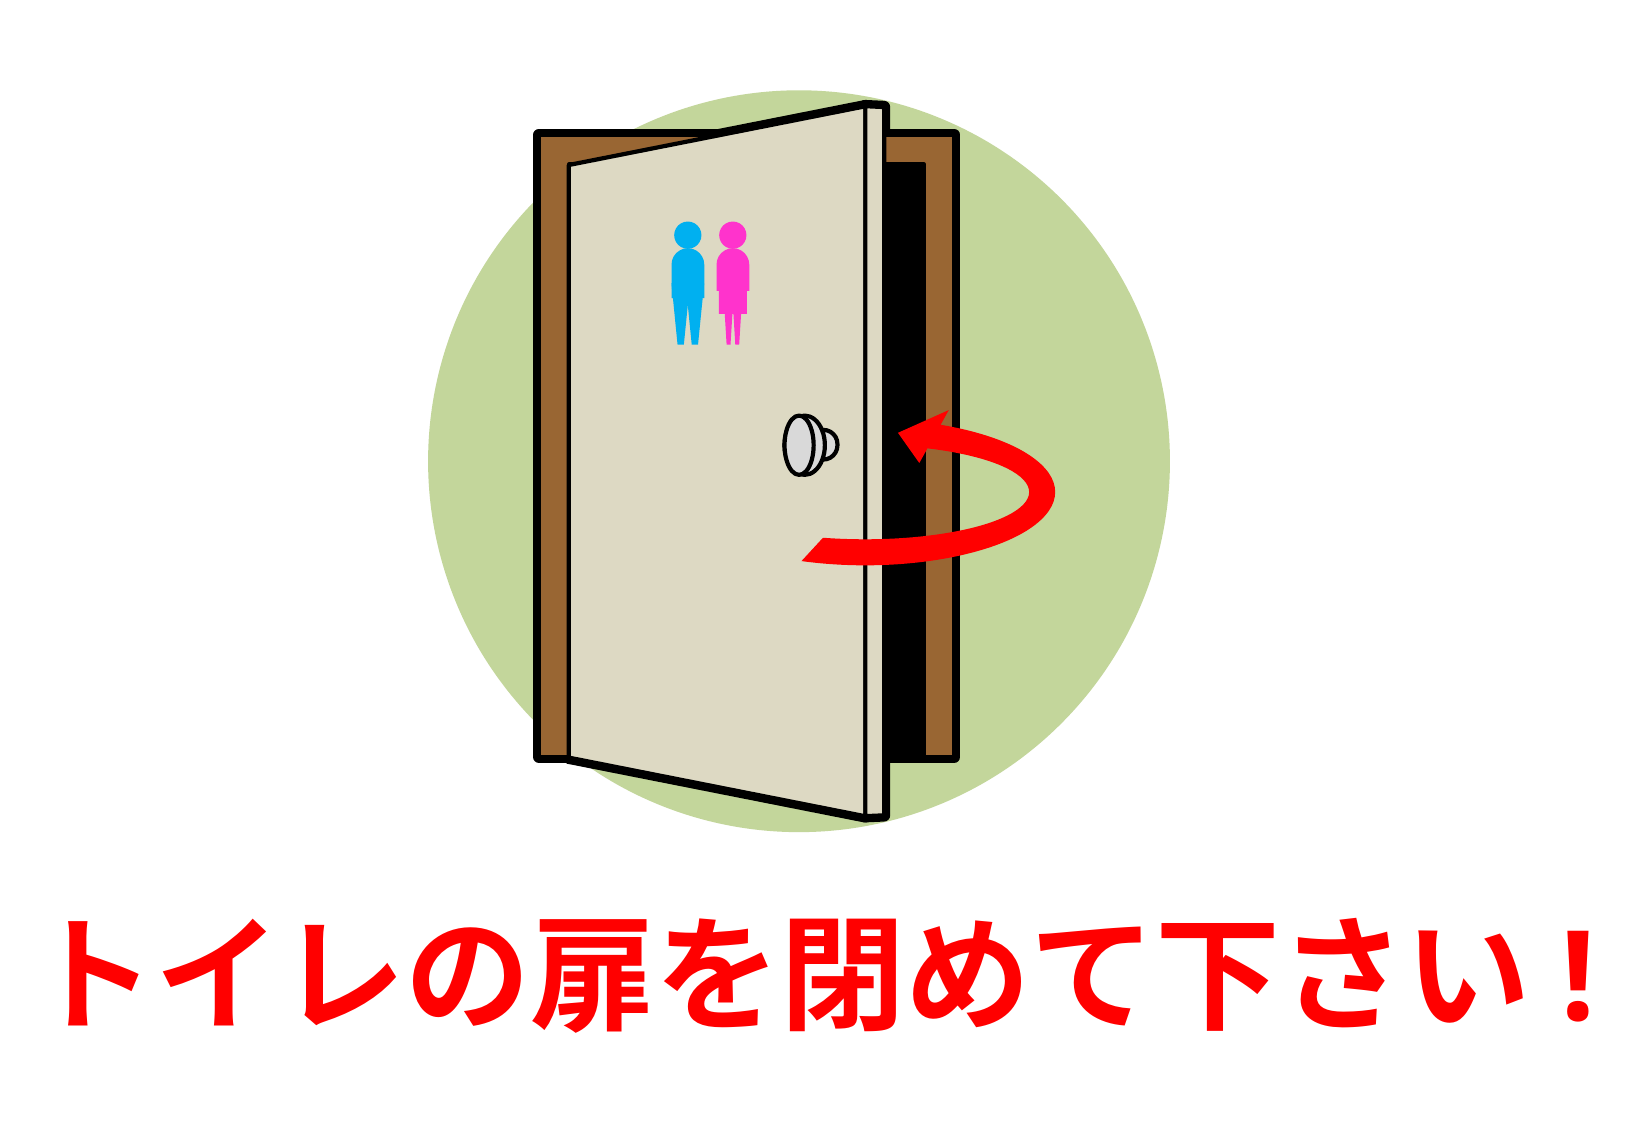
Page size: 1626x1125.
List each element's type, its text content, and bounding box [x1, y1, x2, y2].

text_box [427, 90, 1171, 833]
text_box トイレの扉を閉めて下さい! [0, 887, 1625, 1053]
